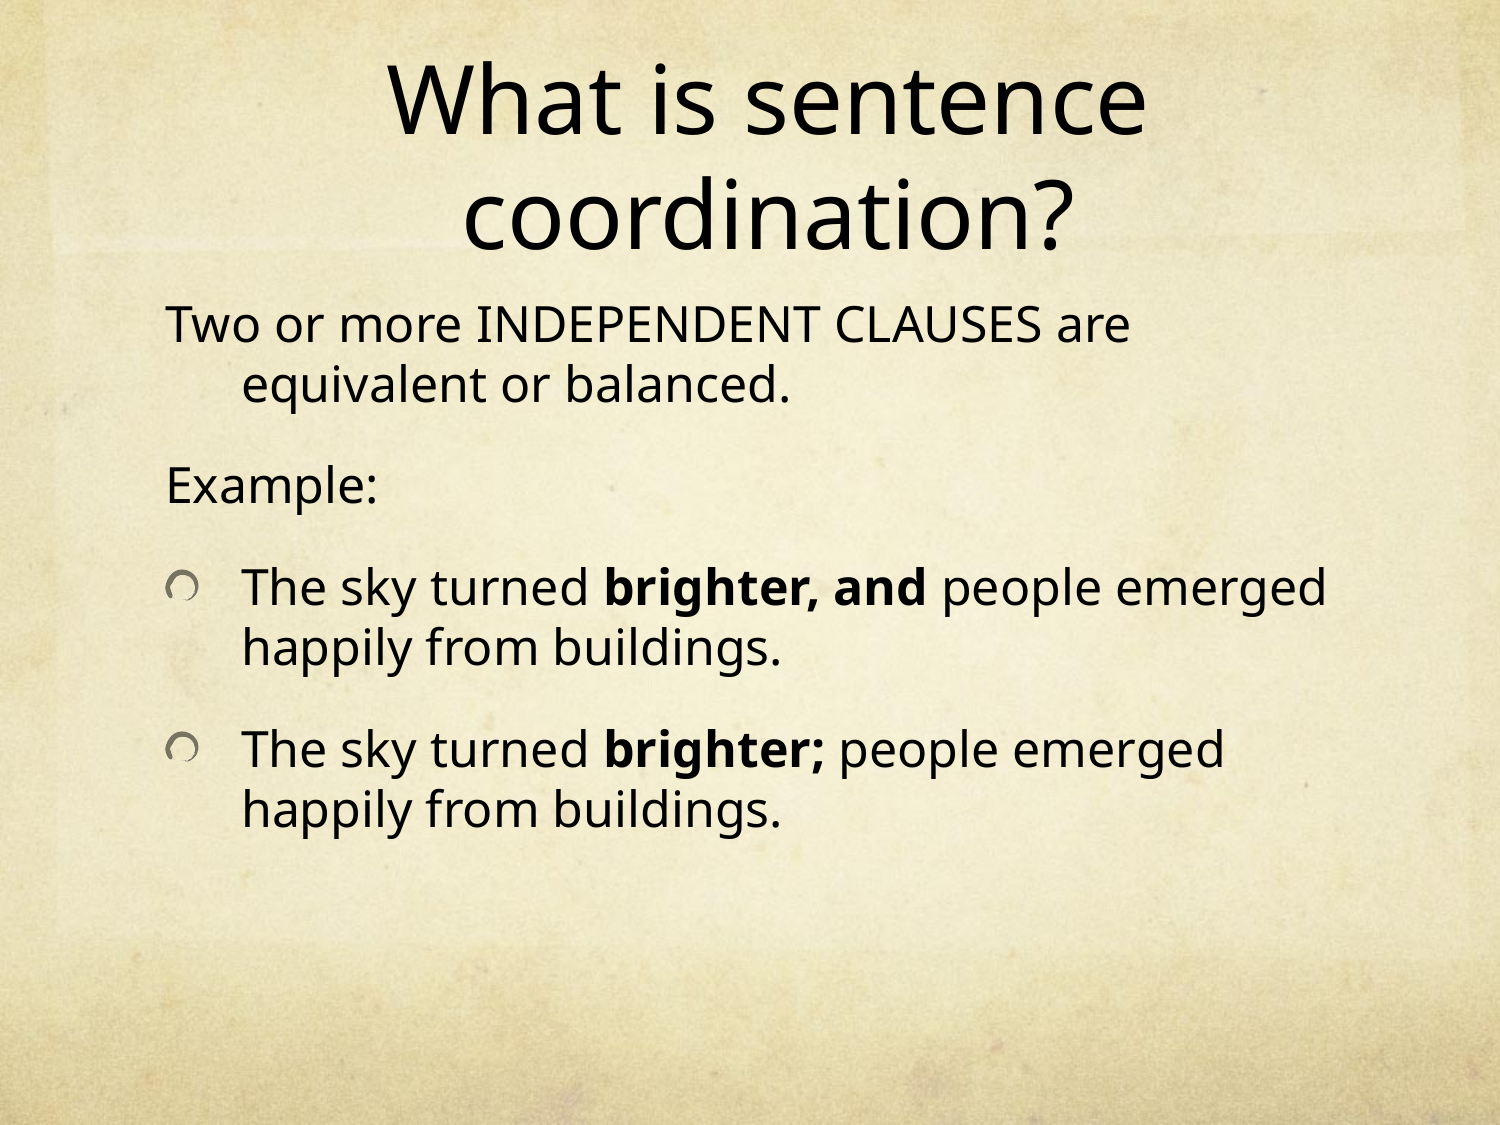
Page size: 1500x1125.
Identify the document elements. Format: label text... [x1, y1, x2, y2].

title What is sentence coordination? [150, 82, 1388, 225]
list Two or more INDEPENDENT CLAUSES are equivalent or balanced. Example: The sky turned brighter, and people emerged happily from buildings. The sky turned brighter; people emerged happily from buildings. [150, 284, 1350, 950]
picture [0, 0, 1500, 1125]
